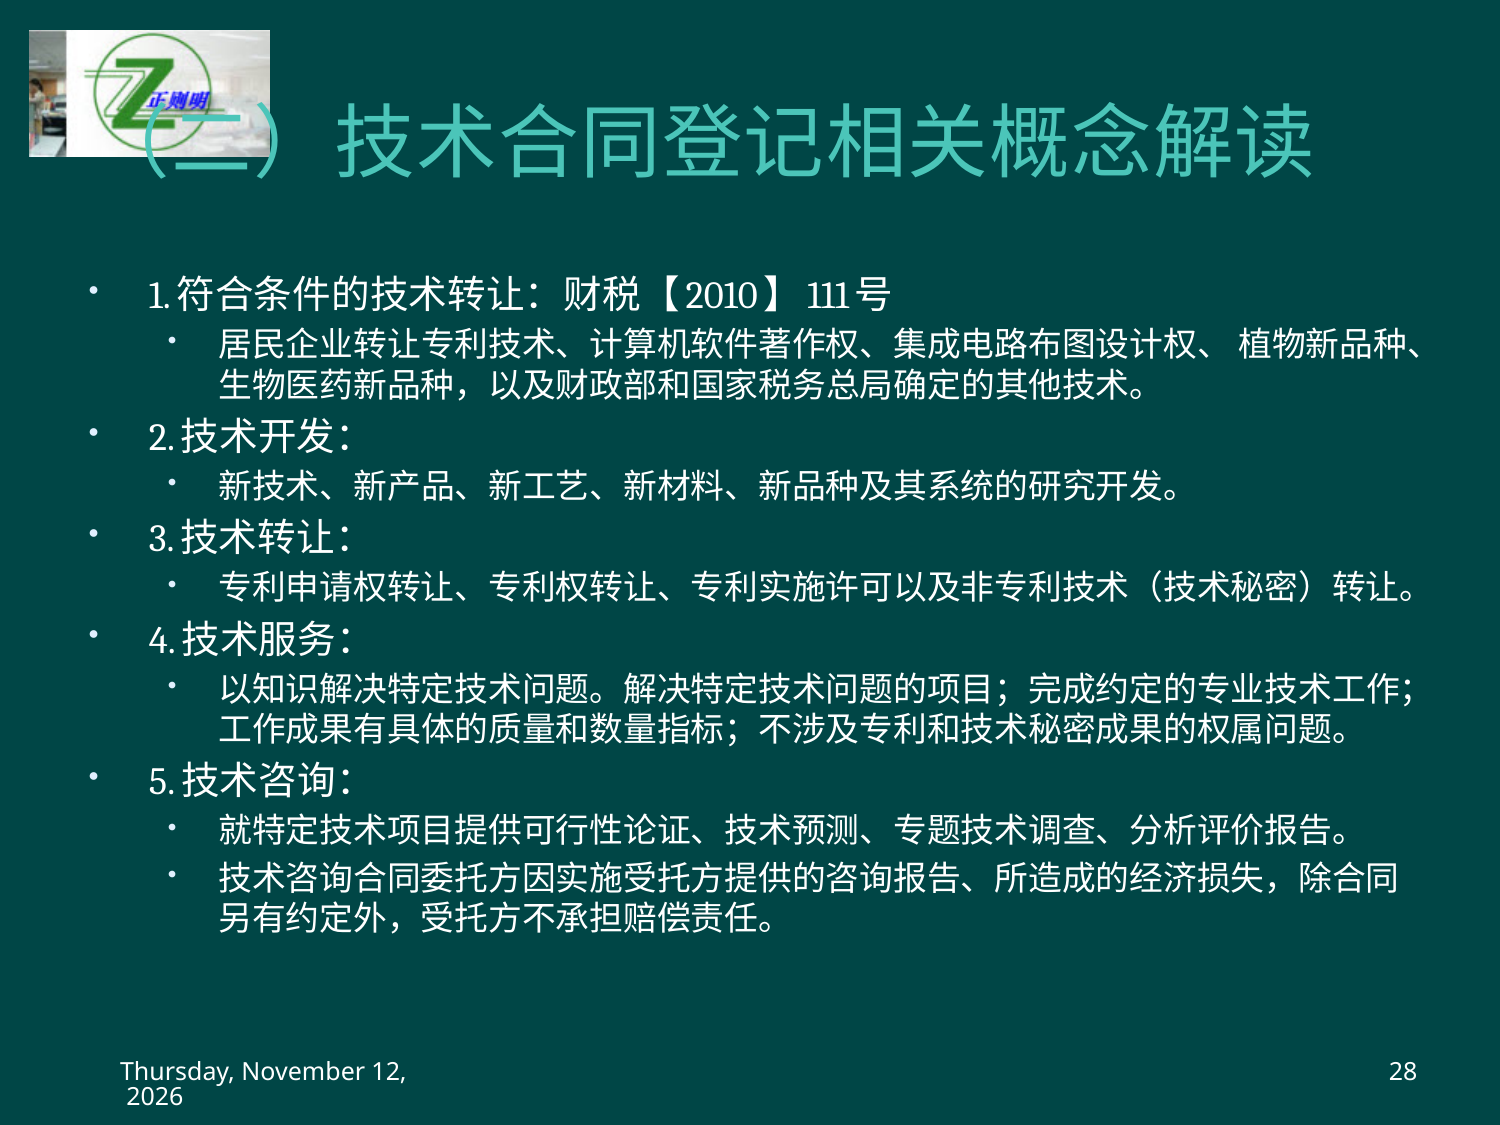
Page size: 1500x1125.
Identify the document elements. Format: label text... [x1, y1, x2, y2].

slide_number 28 [1074, 1042, 1425, 1103]
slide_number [75, 1042, 425, 1103]
title （二）技术合同登记相关概念解读 [75, 45, 1351, 233]
picture [29, 30, 270, 157]
list 1.符合条件的技术转让：财税【2010】111号 居民企业转让专利技术、计算机软件著作权、集成电路布图设计权、 植物新品种、生物医药新品种，以及财政部和国家税务总局确定的其他技术。 2.技术开发： 新技术、新产品、新工艺、新材料、新品种及其系统的研究开发。 3.技术转让： 专利申请权转让、专利权转让、专利实施许可以及非专利技术（技术秘密）转让。 4.技术服务： 以知识解决特定技术问题。解决特定技术问题的项目；完成约定的专业技术工作；工作成果有具体的质量和数量指标；不涉及专利和技术秘密成果的权属问题。 5.技术咨询： 就特定技术项目提供可行性论证、技术预测、专题技术调查、分析评价报告。 技术咨询合同委托方因实施受托方提供的咨询报告、所造成的经济损失，除合同另有约定外，受托方不承担赔偿责任。 [75, 262, 1425, 1005]
